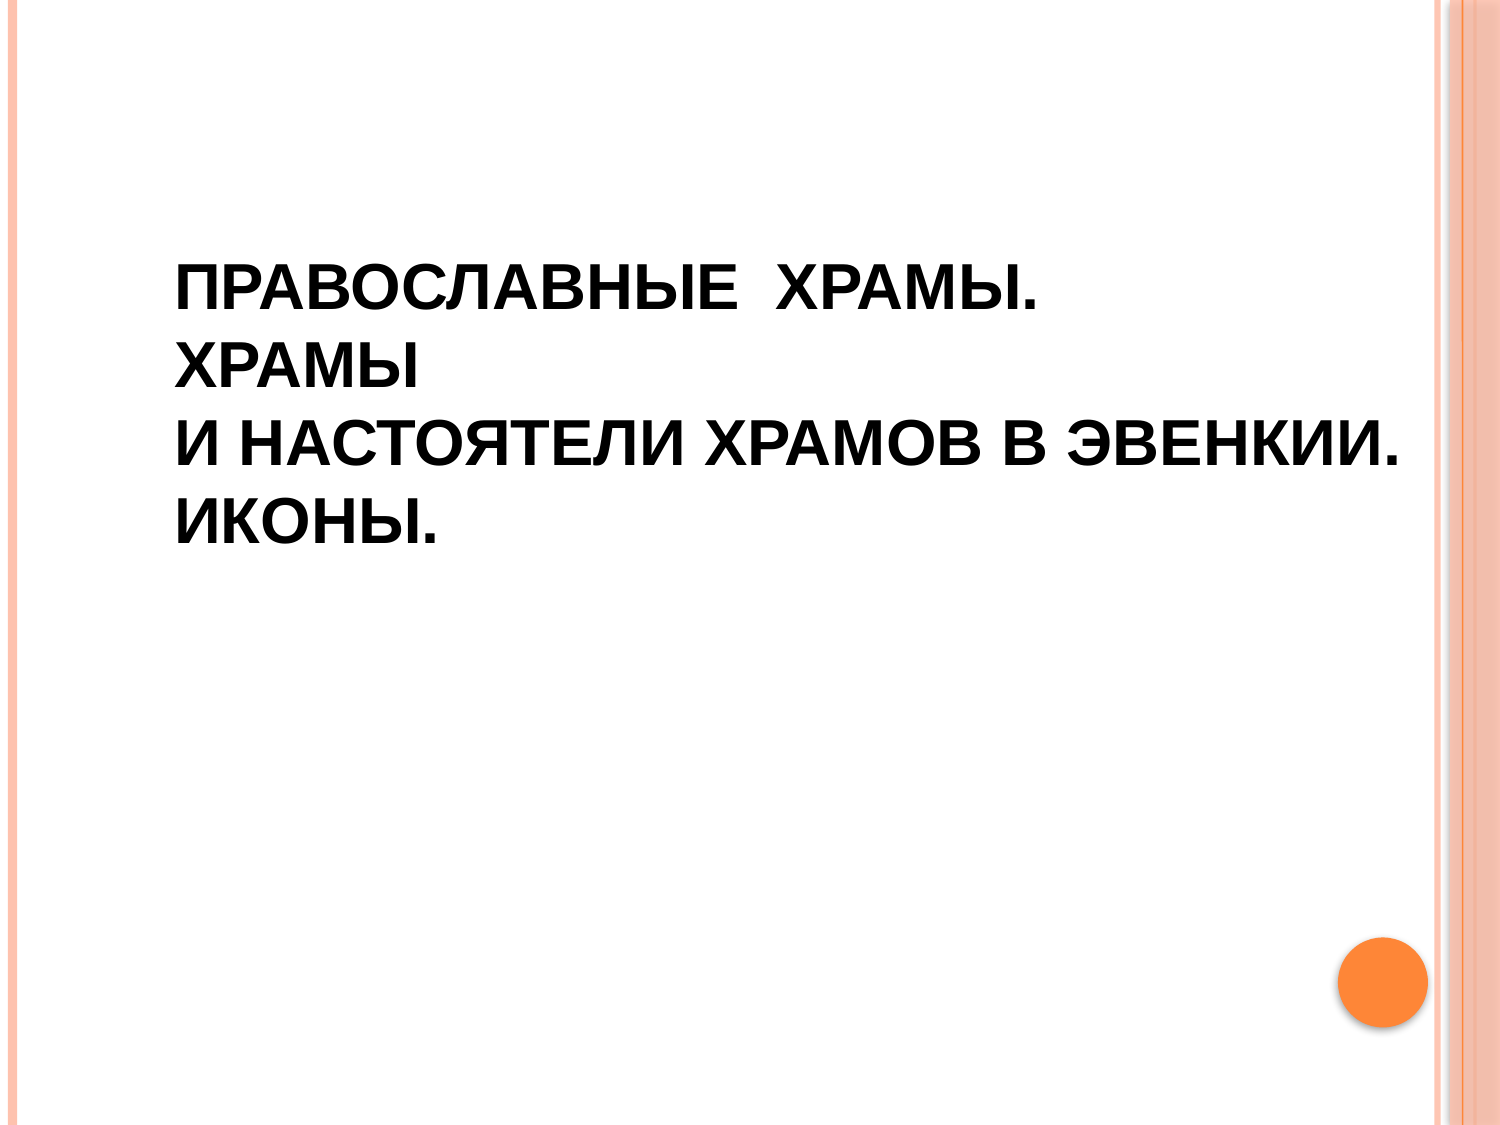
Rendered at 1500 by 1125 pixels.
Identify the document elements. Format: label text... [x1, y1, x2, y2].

title Православные храмы. Храмы и настоятели храмов в Эвенкии. Иконы. [159, 196, 1459, 681]
